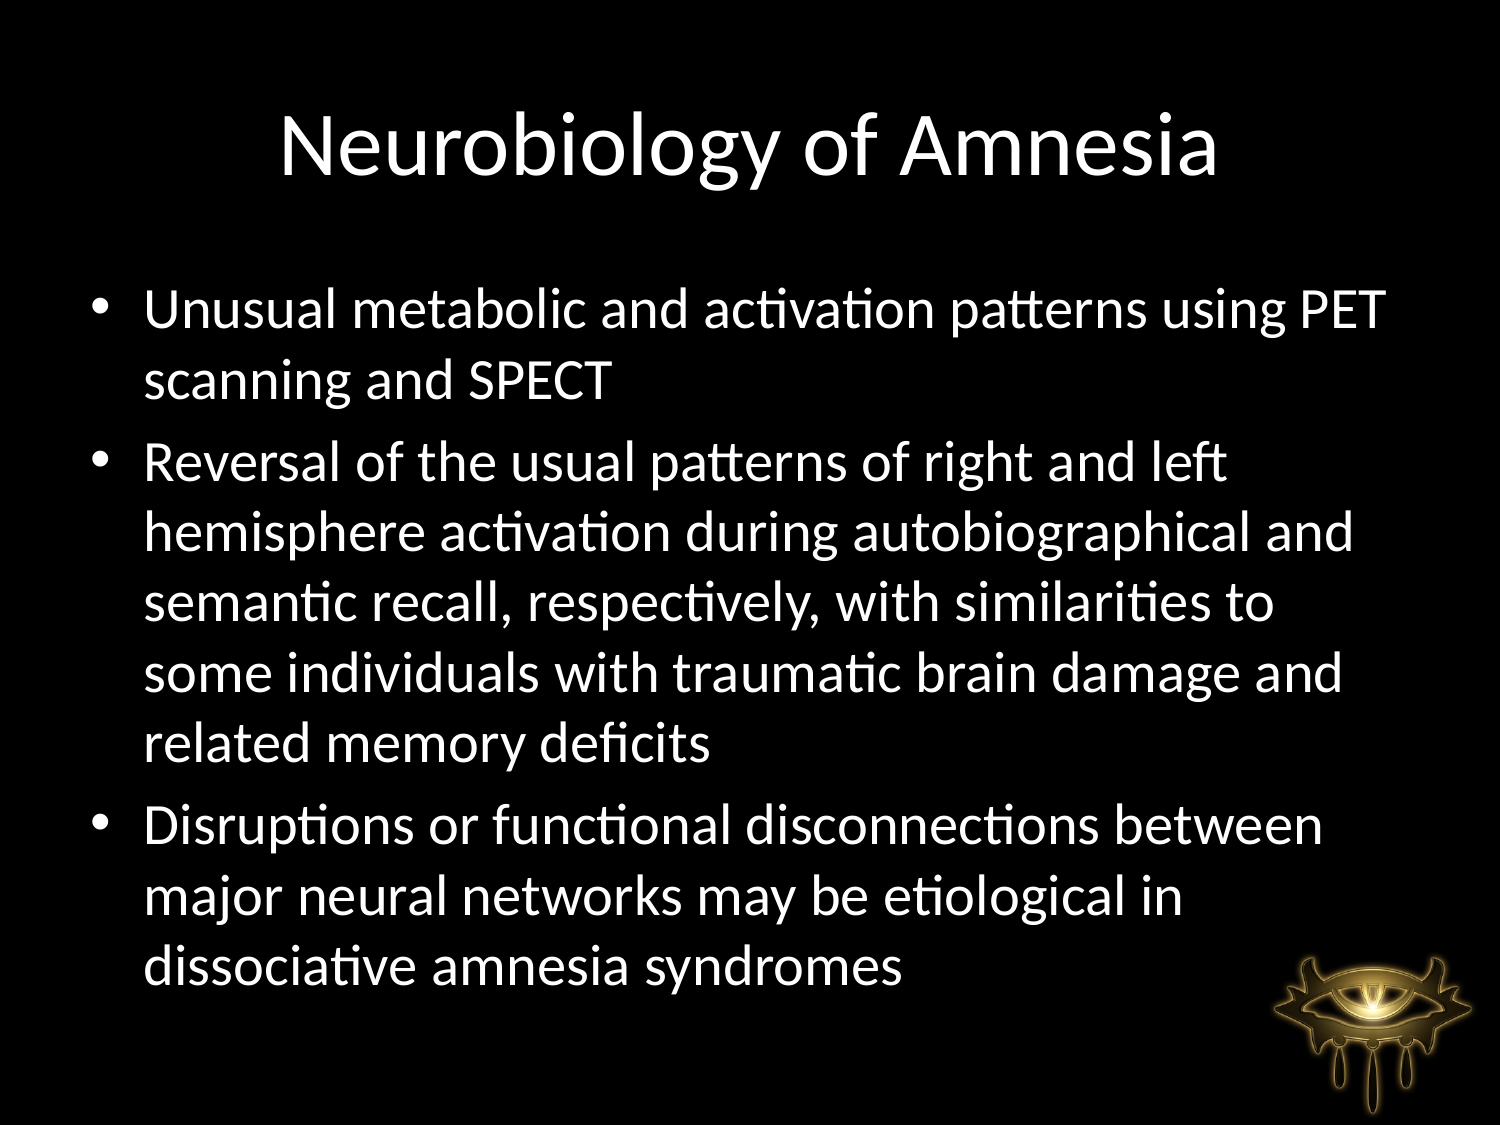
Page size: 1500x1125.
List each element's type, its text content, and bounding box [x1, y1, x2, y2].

list Unusual metabolic and activation patterns using PET scanning and SPECT Reversal of the usual patterns of right and left hemisphere activation during autobiographical and semantic recall, respectively, with similarities to some individuals with traumatic brain damage and related memory deficits Disruptions or functional disconnections between major neural networks may be etiological in dissociative amnesia syndromes [75, 262, 1425, 1005]
title Neurobiology of Amnesia [75, 45, 1425, 233]
picture [1245, 934, 1500, 1125]
